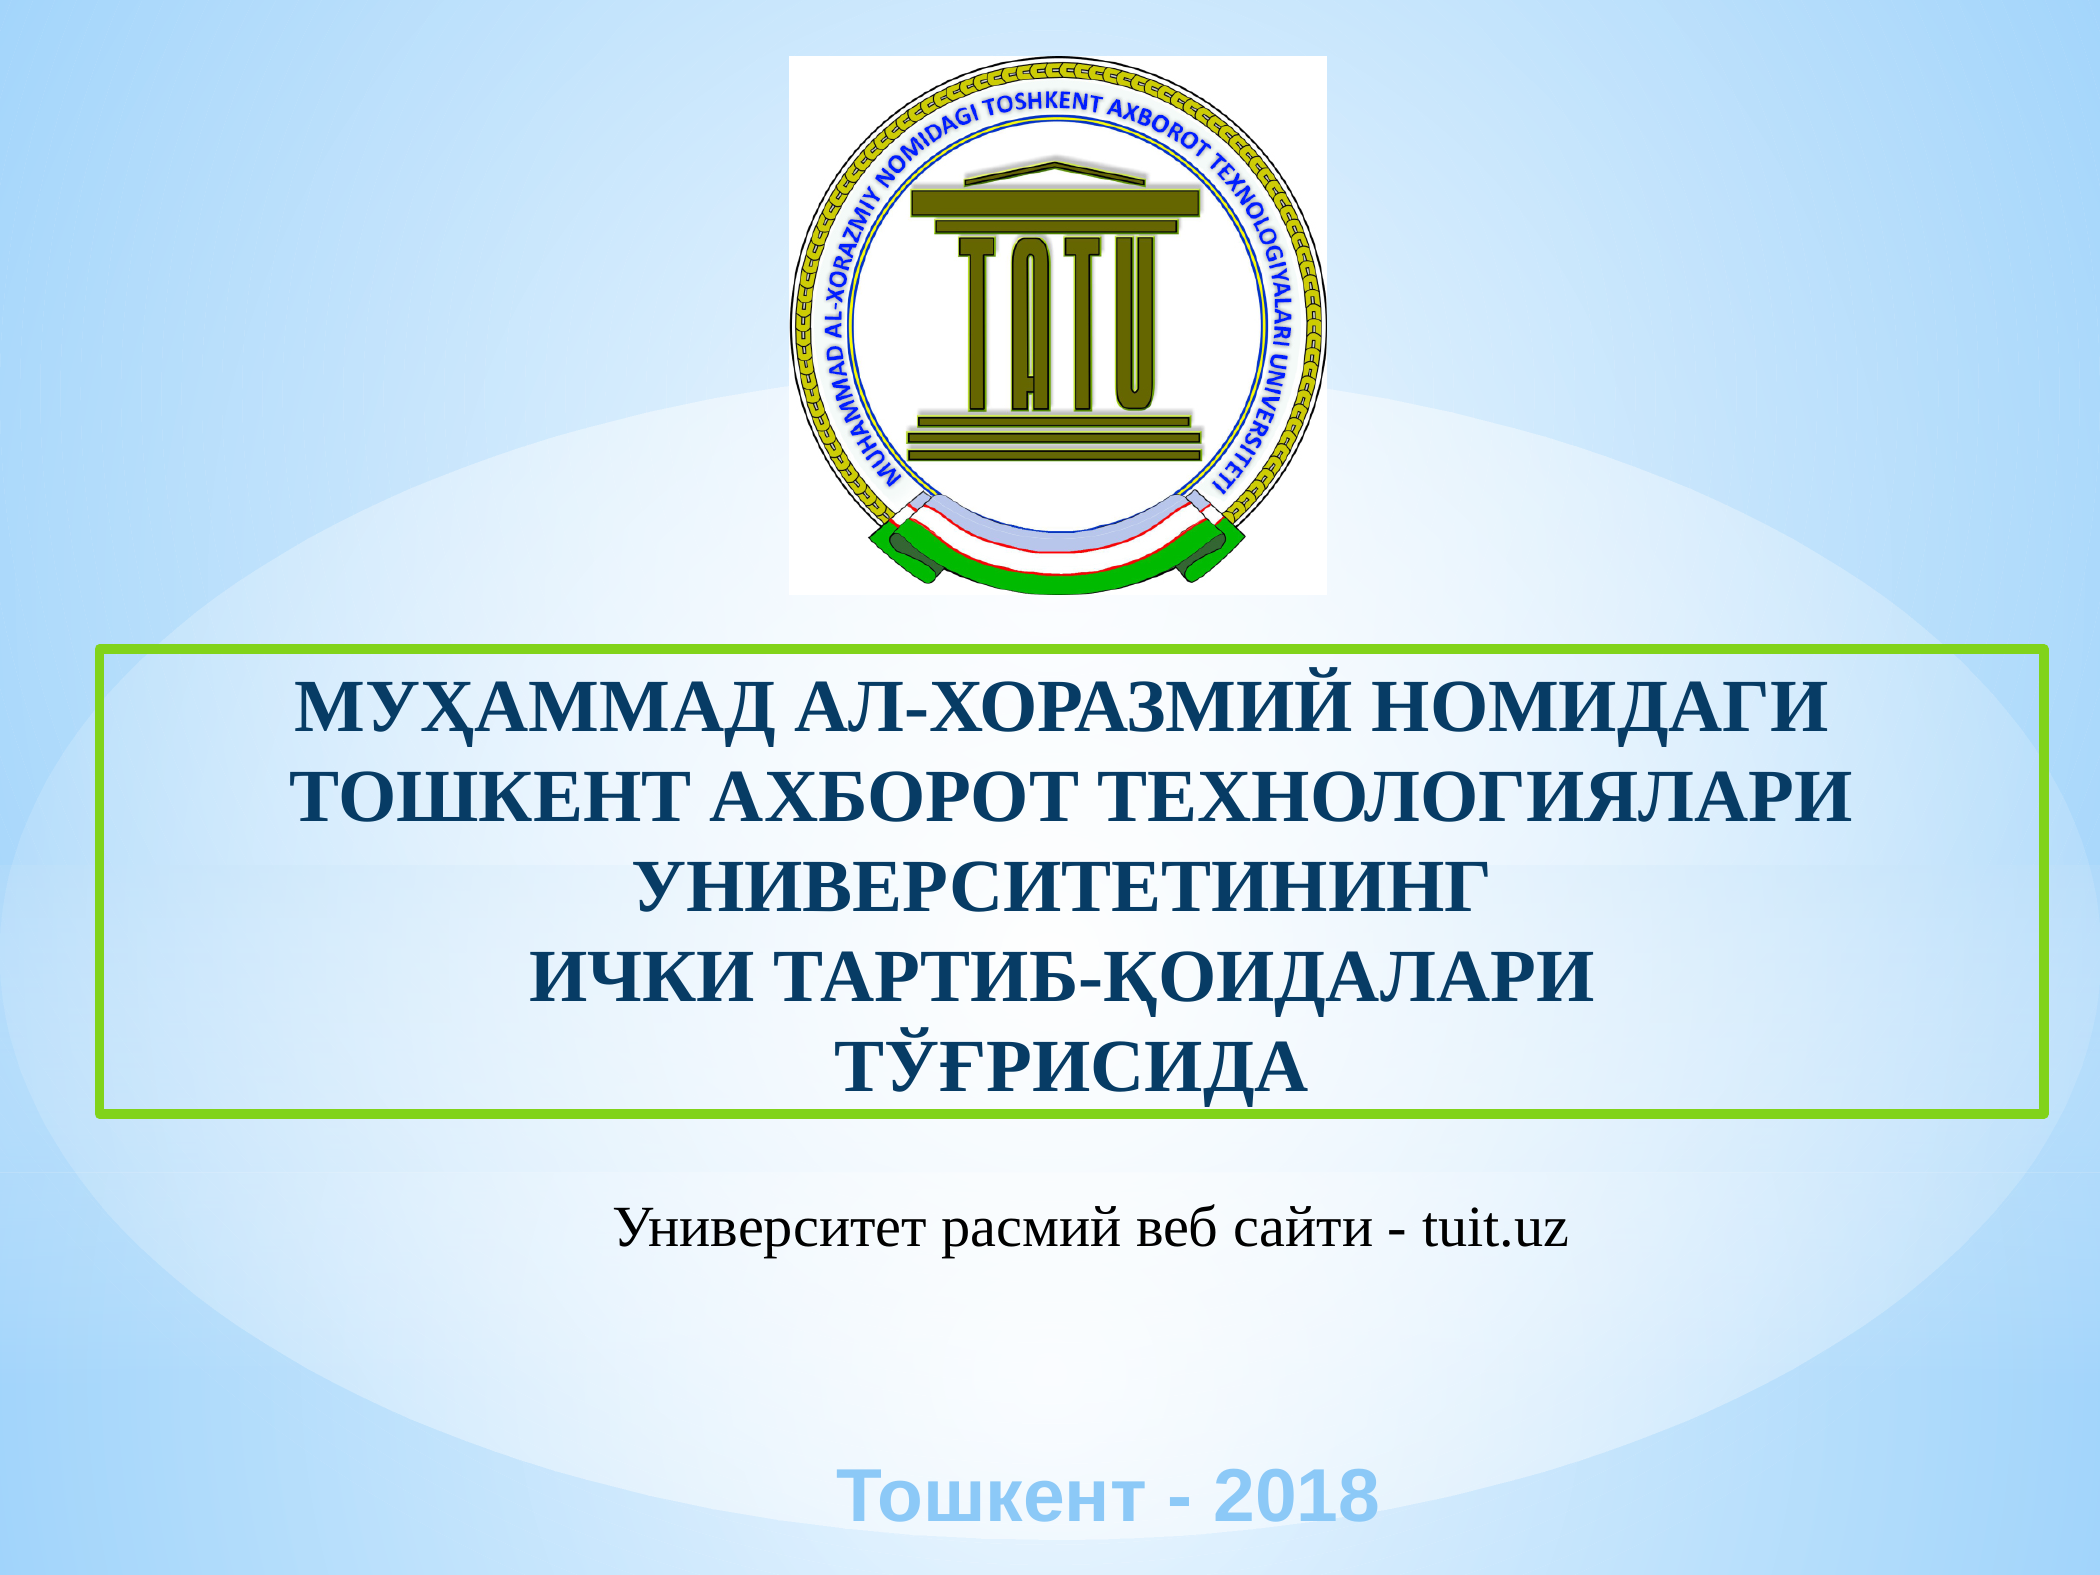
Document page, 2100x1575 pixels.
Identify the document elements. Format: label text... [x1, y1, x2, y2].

text_box Тошкент - 2018 [244, 1438, 1974, 1544]
text_box Университет расмий веб сайти - tuit.uz [506, 1180, 1677, 1266]
picture [789, 56, 1327, 595]
text_box МУҲАММАД АЛ-ХОРАЗМИЙ НОМИДАГИ ТОШКЕНТ АХБОРОТ ТЕХНОЛОГИЯЛАРИ УНИВЕРСИТЕТИНИНГ ИЧКИ ТАРТИБ-ҚОИДАЛАРИ ТЎҒРИСИДА [99, 648, 2044, 1114]
